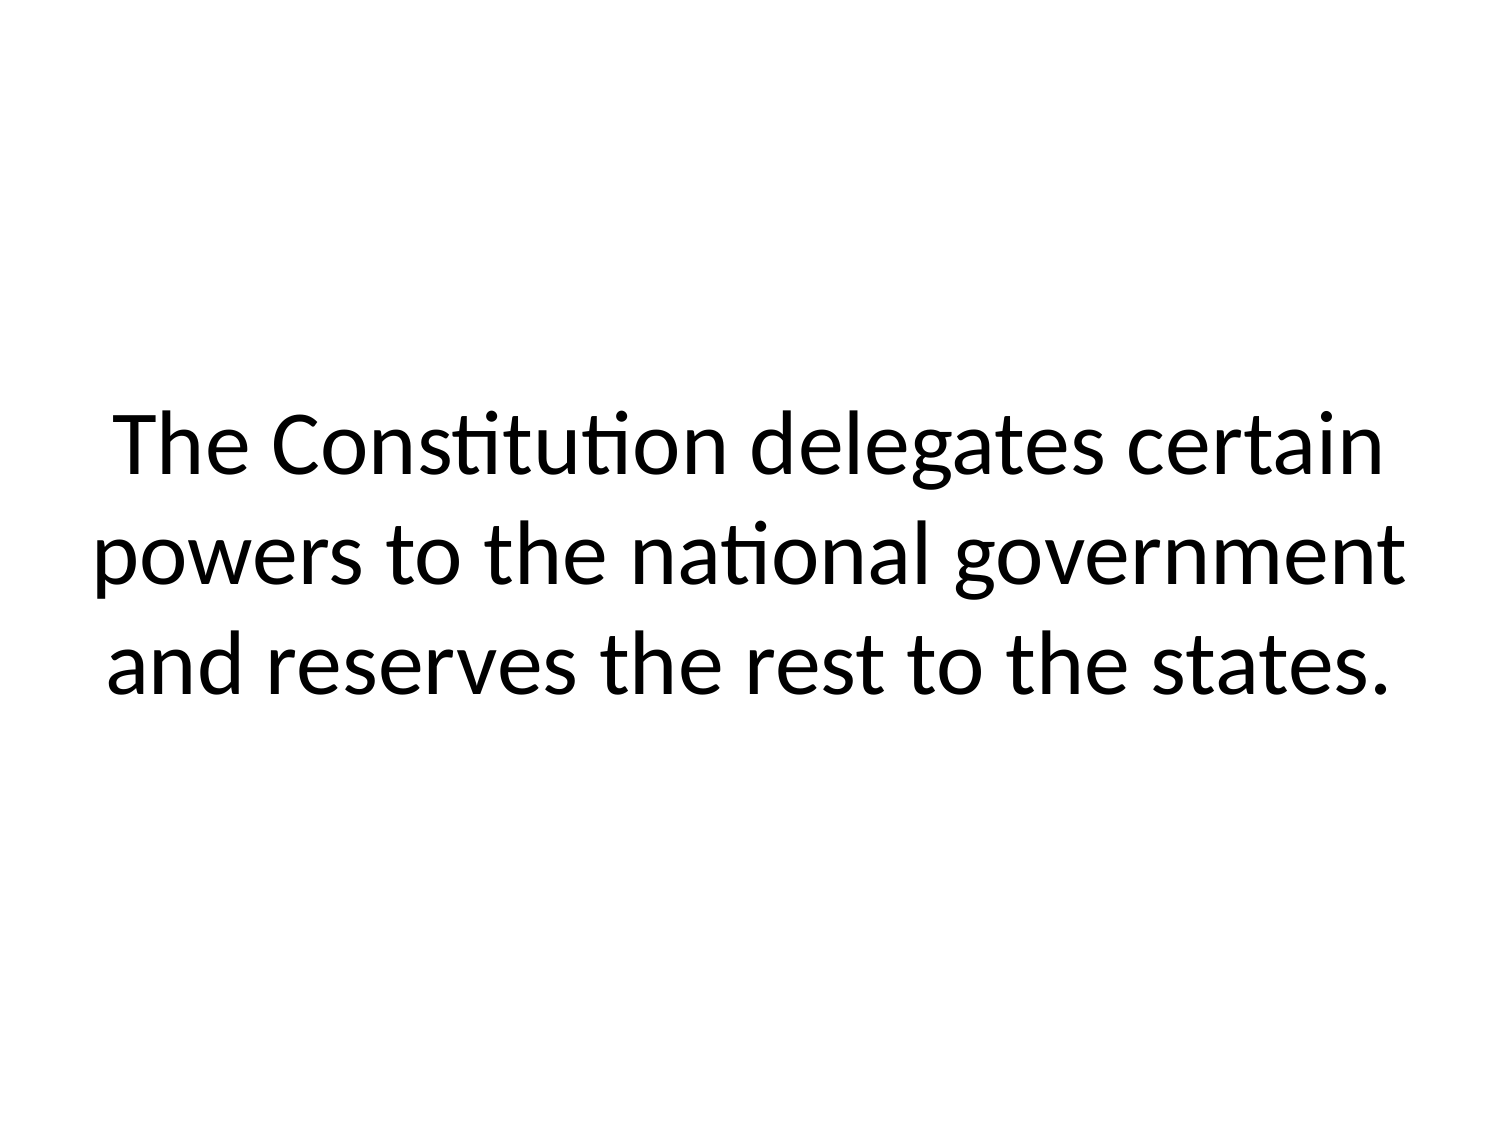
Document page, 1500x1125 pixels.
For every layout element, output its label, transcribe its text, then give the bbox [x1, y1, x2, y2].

title The Constitution delegates certain powers to the national government and reserves the rest to the states. [74, 44, 1426, 1051]
